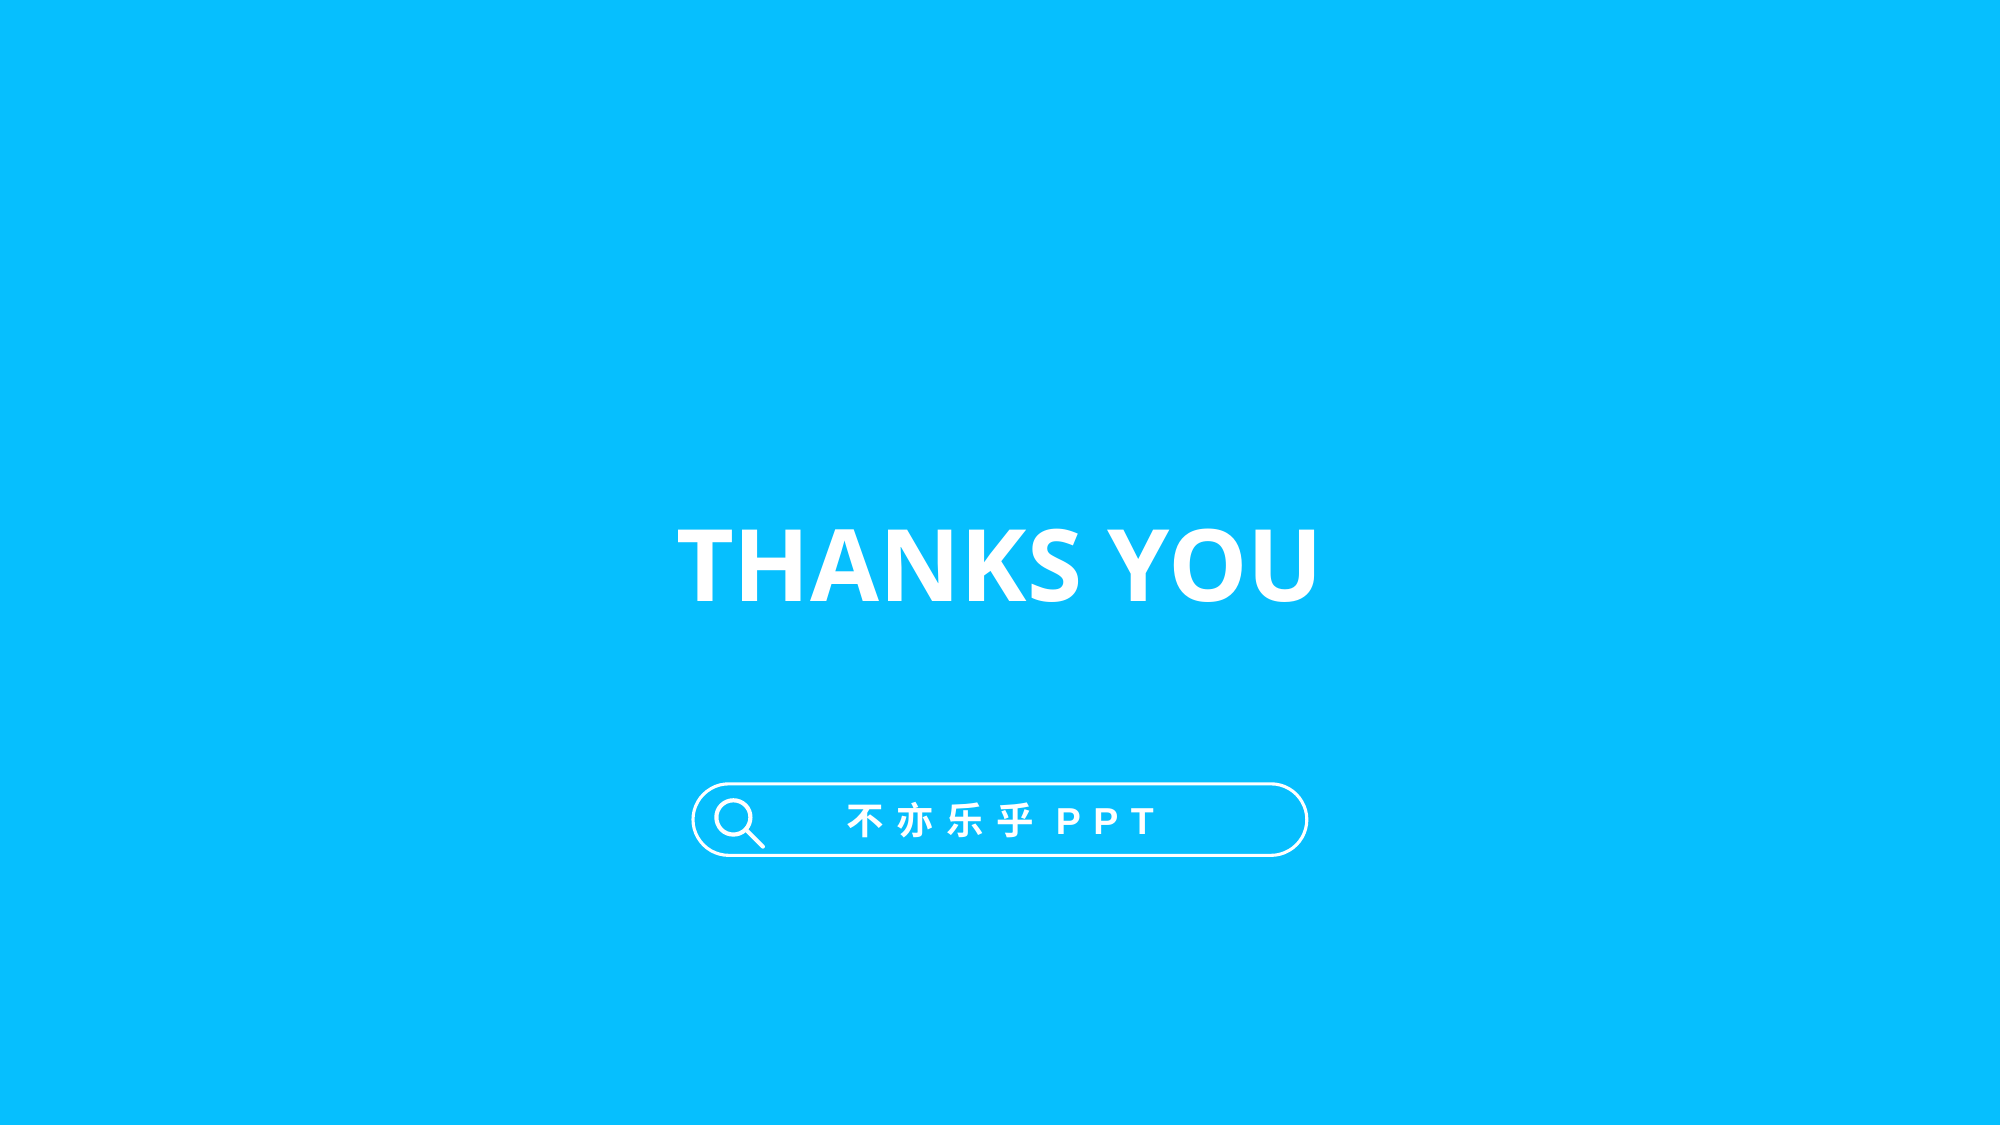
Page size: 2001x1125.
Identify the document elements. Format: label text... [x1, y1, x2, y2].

text_box THANKS YOU [223, 494, 1777, 629]
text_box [692, 783, 1307, 856]
